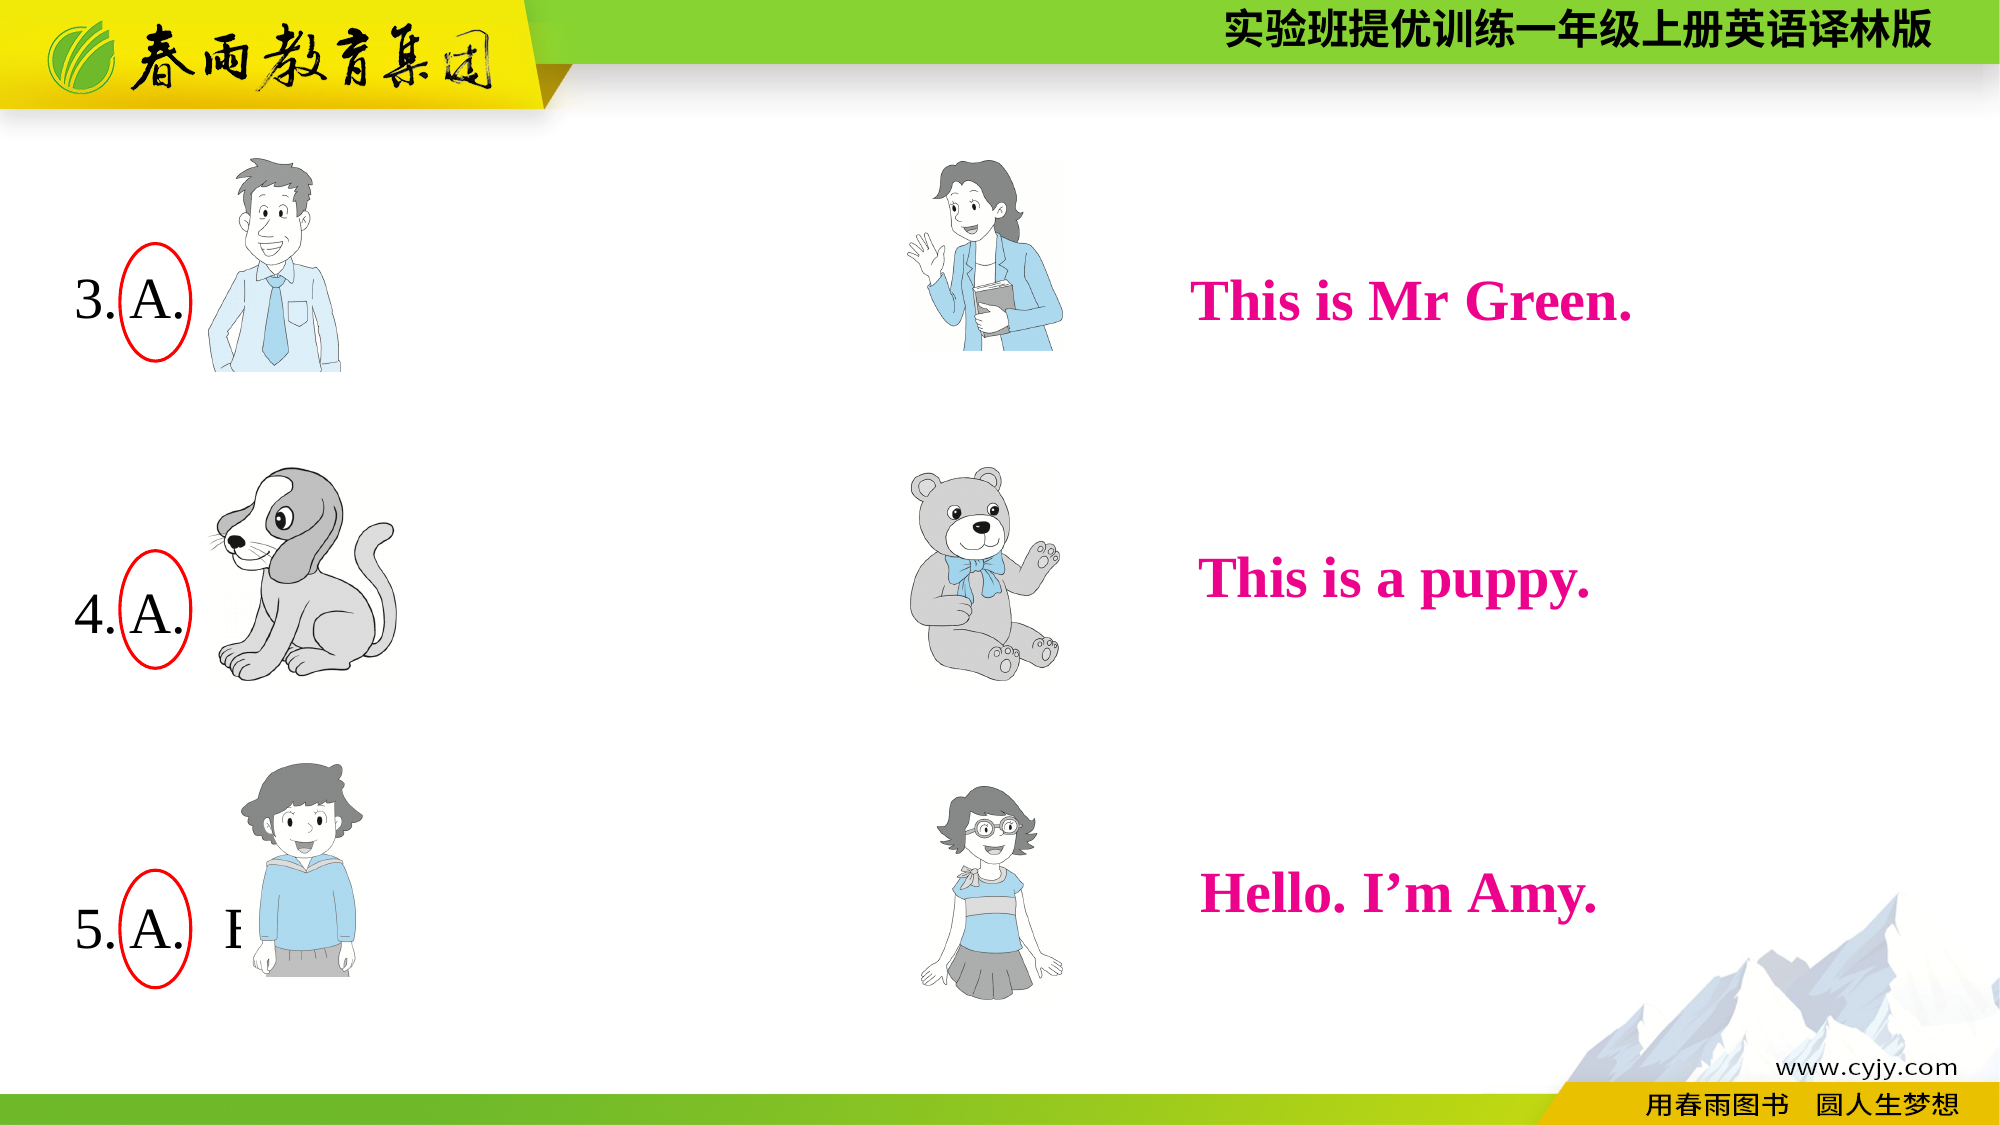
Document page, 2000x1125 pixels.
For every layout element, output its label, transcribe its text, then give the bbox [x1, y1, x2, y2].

list 3. A. B. 4. A. B. 5. A. B. [59, 218, 1944, 976]
text_box This is a puppy. [1183, 531, 1606, 617]
text_box [119, 243, 191, 362]
text_box [119, 870, 191, 988]
text_box [119, 550, 191, 669]
text_box This is Mr Green. [1175, 255, 1648, 340]
text_box Hello. I’m Amy. [1185, 847, 1614, 932]
picture [0, 0, 2000, 1125]
